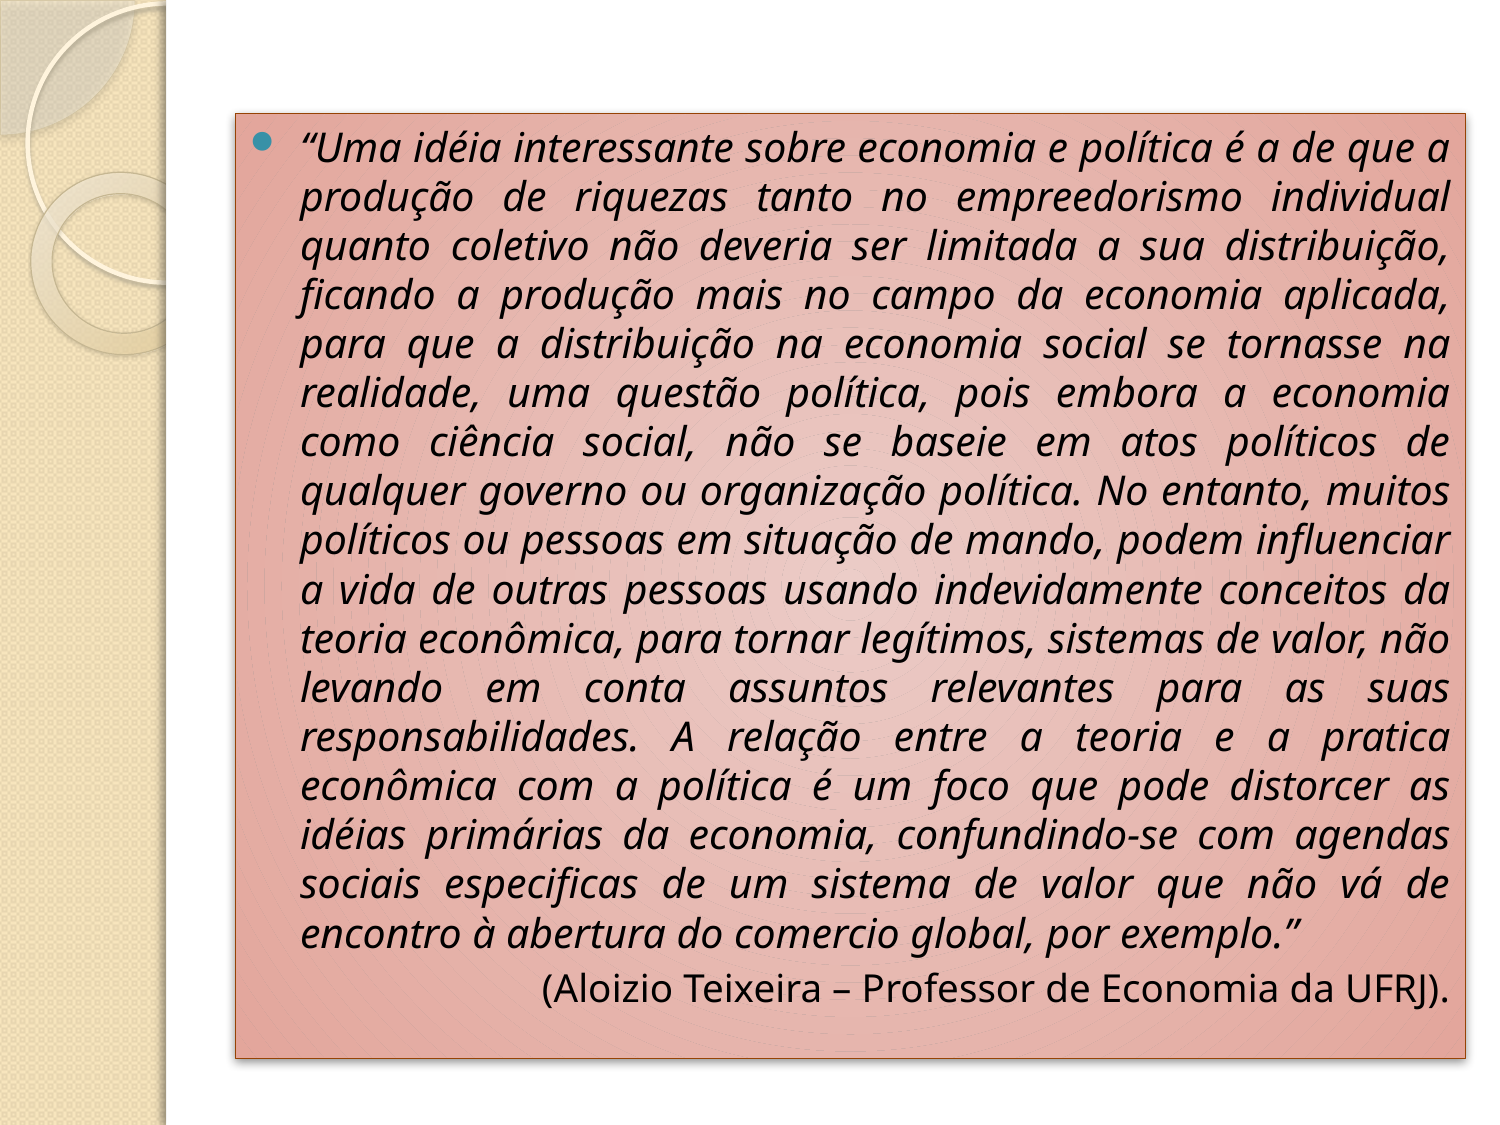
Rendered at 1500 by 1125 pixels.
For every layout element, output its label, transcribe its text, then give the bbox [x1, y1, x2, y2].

list “Uma idéia interessante sobre economia e política é a de que a produção de riquezas tanto no empreedorismo individual quanto coletivo não deveria ser limitada a sua distribuição, ficando a produção mais no campo da economia aplicada, para que a distribuição na economia social se tornasse na realidade, uma questão política, pois embora a economia como ciência social, não se baseie em atos políticos de qualquer governo ou organização política. No entanto, muitos políticos ou pessoas em situação de mando, podem influenciar a vida de outras pessoas usando indevidamente conceitos da teoria econômica, para tornar legítimos, sistemas de valor, não levando em conta assuntos relevantes para as suas responsabilidades. A relação entre a teoria e a pratica econômica com a política é um foco que pode distorcer as idéias primárias da economia, confundindo-se com agendas sociais especificas de um sistema de valor que não vá de encontro à abertura do comercio global, por exemplo.” (Aloizio Teixeira – Professor de Economia da UFRJ). [235, 113, 1466, 1059]
